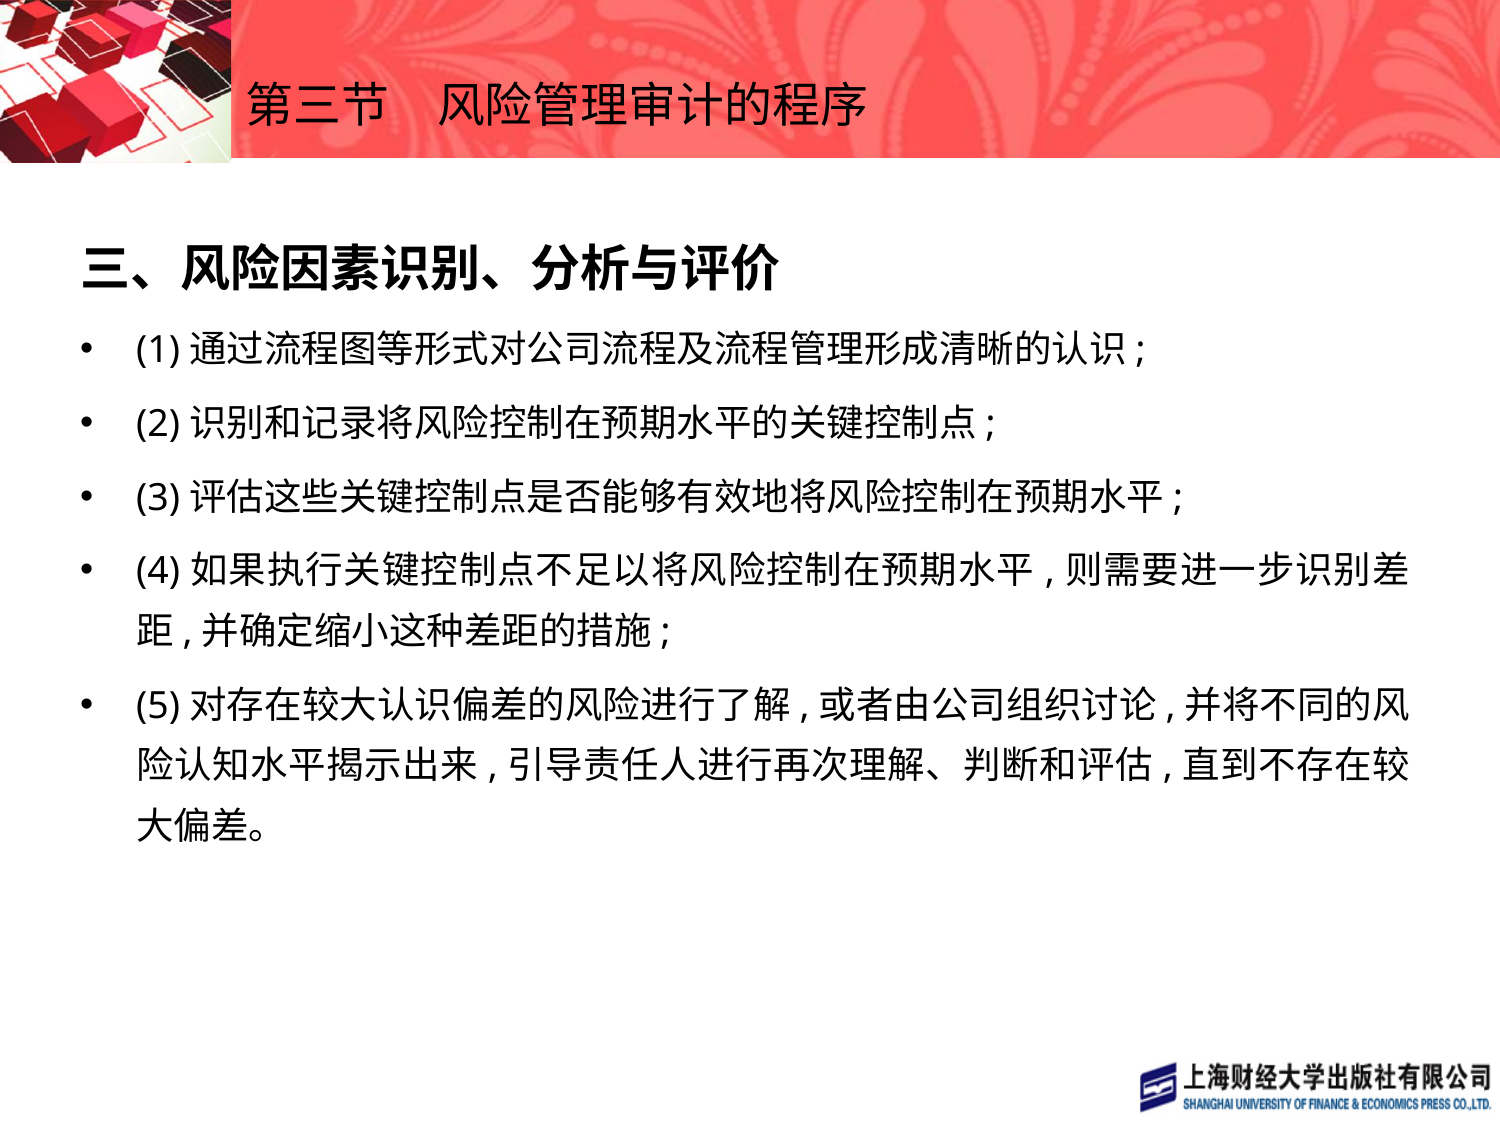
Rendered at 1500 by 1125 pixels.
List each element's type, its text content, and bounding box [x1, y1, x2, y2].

title 第三节 风险管理审计的程序 [230, 45, 1461, 161]
list 三、风险因素识别、分析与评价 (1)通过流程图等形式对公司流程及流程管理形成清晰的认识; (2)识别和记录将风险控制在预期水平的关键控制点; (3)评估这些关键控制点是否能够有效地将风险控制在预期水平; (4)如果执行关键控制点不足以将风险控制在预期水平,则需要进一步识别差距,并确定缩小这种差距的措施; (5)对存在较大认识偏差的风险进行了解,或者由公司组织讨论,并将不同的风险认知水平揭示出来,引导责任人进行再次理解、判断和评估,直到不存在较大偏差。 [64, 208, 1425, 1047]
picture [1139, 1058, 1495, 1118]
